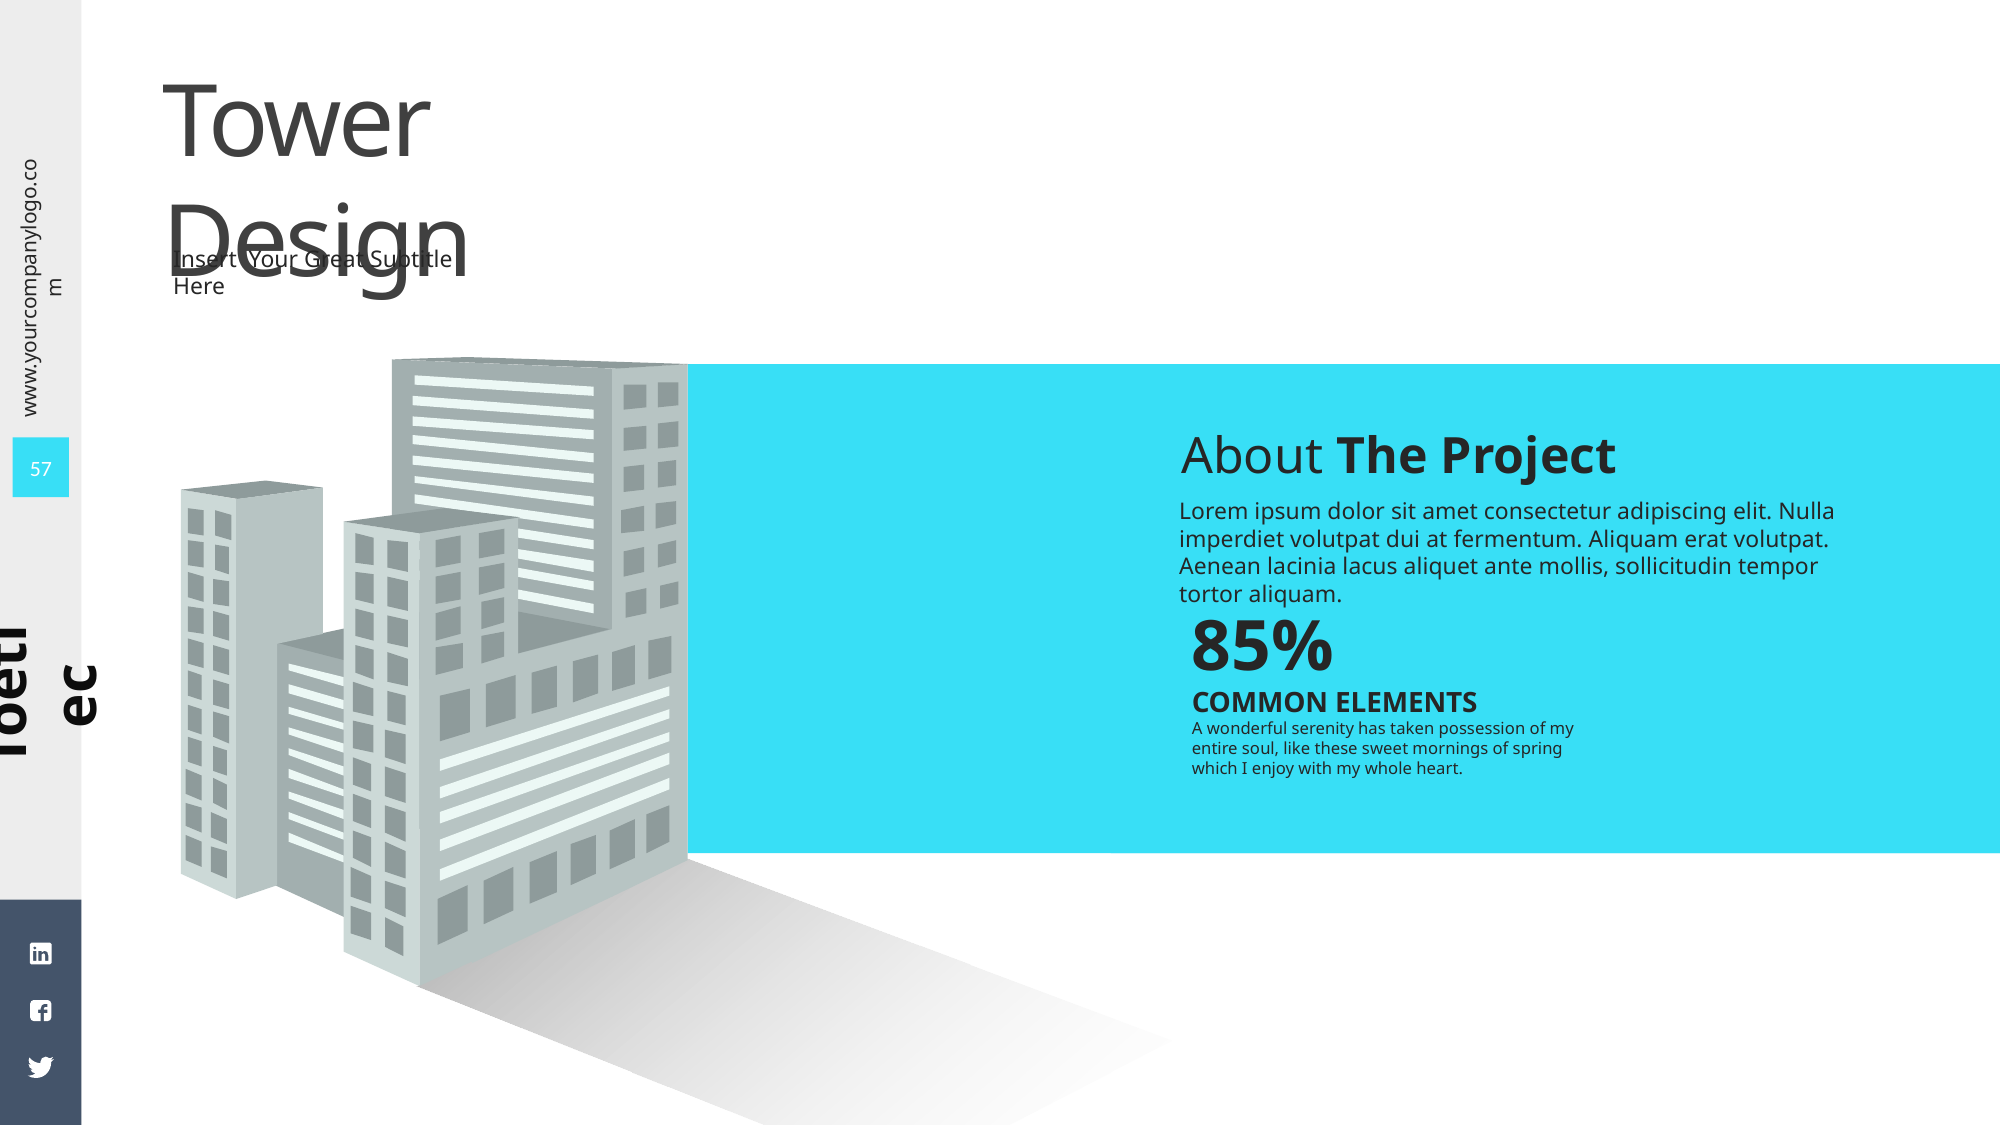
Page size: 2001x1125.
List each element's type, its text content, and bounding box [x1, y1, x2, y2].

text_box About The Project [1172, 405, 1943, 501]
slide_number 57 [12, 437, 69, 498]
text_box 85% COMMON ELEMENTS A wonderful serenity has taken possession of my entire soul, like these sweet mornings of spring which I enjoy with my whole heart. [1172, 580, 1597, 788]
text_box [180, 357, 1172, 1125]
text_box [1172, 363, 2000, 854]
text_box Insert Your Great Subtitle Here [158, 237, 512, 307]
text_box Lorem ipsum dolor sit amet consectetur adipiscing elit. Nulla imperdiet volutpat dui at fermentum. Aliquam erat volutpat. Aenean lacinia lacus aliquet ante mollis, sollicitudin tempor tortor aliquam. [1172, 489, 1887, 614]
text_box Tower Design [147, 116, 677, 236]
